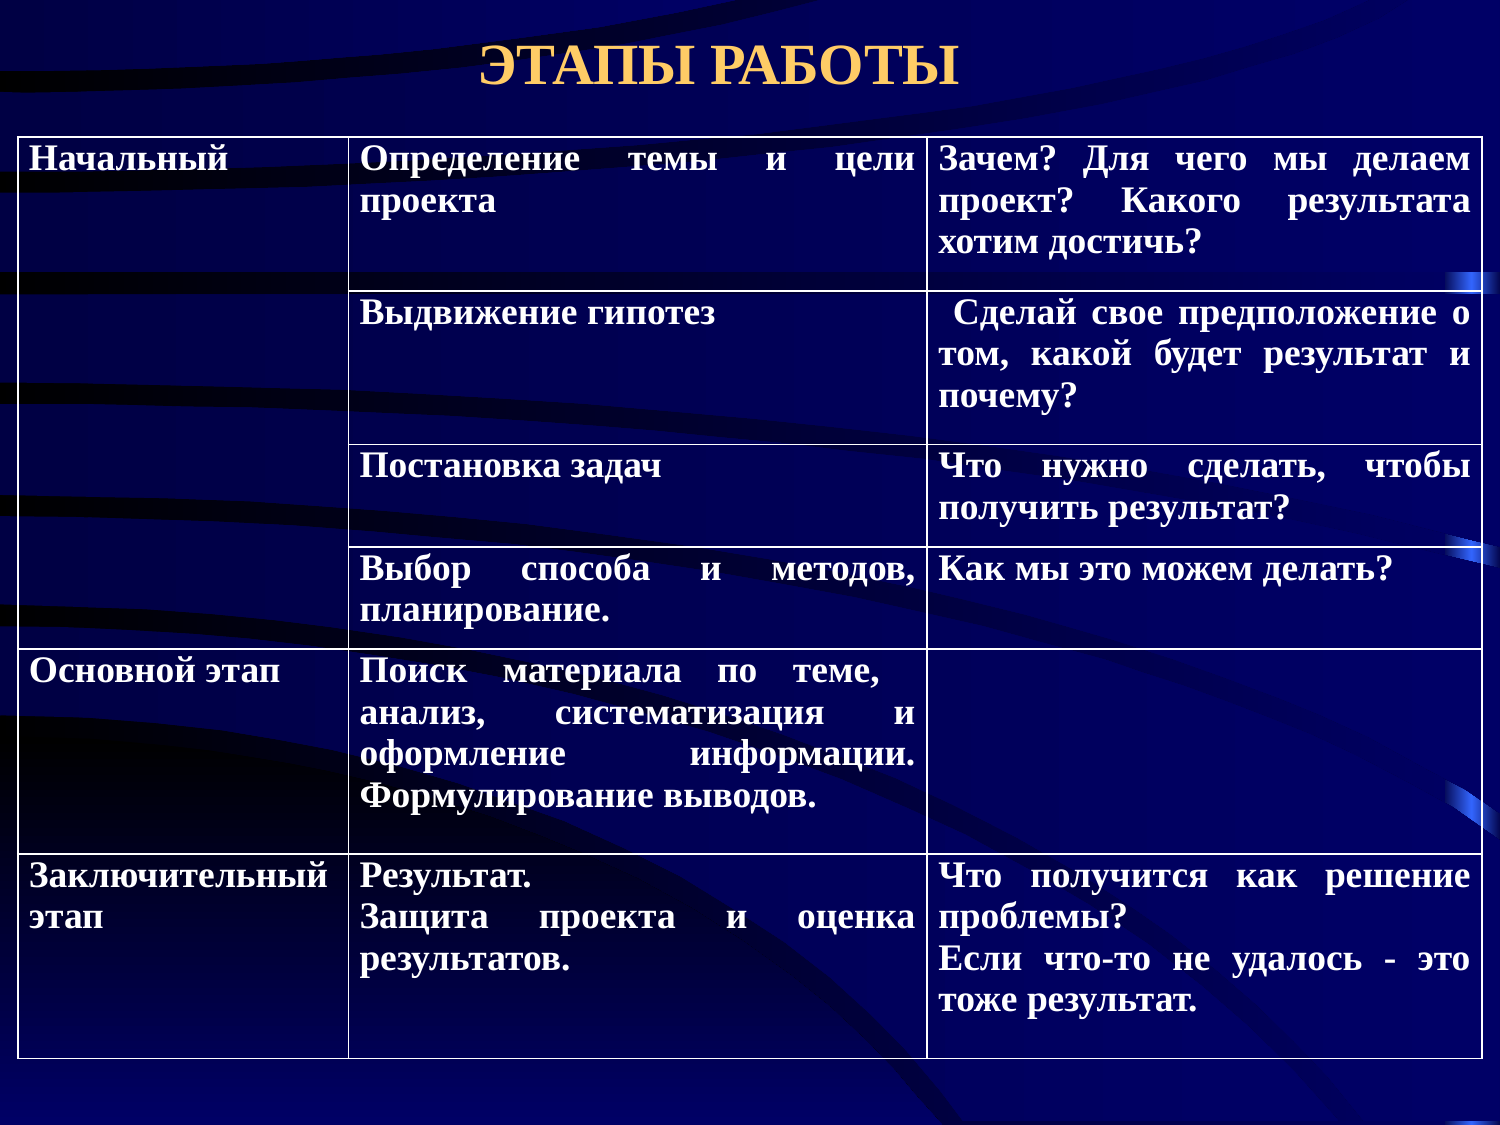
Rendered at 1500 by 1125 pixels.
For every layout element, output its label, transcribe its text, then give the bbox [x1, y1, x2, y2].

table_cell Выдвижение гипотез [349, 292, 926, 444]
table_cell Поиск материала по теме, анализ, систематизация и оформление информации. Формулирование выводов. [349, 650, 926, 853]
table_cell Что получится как решение проблемы? Если что-то не удалось - это тоже результат. [928, 855, 1481, 1058]
table_header Начальный [19, 138, 348, 648]
table_cell [928, 650, 1481, 853]
table_header Определение темы и цели проекта [349, 138, 926, 290]
table_cell Результат. Защита проекта и оценка результатов. [349, 855, 926, 1058]
table_cell Заключительный этап [19, 855, 348, 1058]
table_cell Сделай свое предположение о том, какой будет результат и почему? [928, 292, 1481, 444]
table_header Зачем? Для чего мы делаем проект? Какого результата хотим достичь? [928, 138, 1481, 290]
table_cell Основной этап [19, 650, 348, 853]
title ЭТАПЫ РАБОТЫ [88, 18, 1364, 136]
table_cell Выбор способа и методов, планирование. [349, 548, 926, 648]
table_cell Что нужно сделать, чтобы получить результат? [928, 445, 1481, 546]
table_cell Постановка задач [349, 445, 926, 546]
table_cell Как мы это можем делать? [928, 548, 1481, 648]
